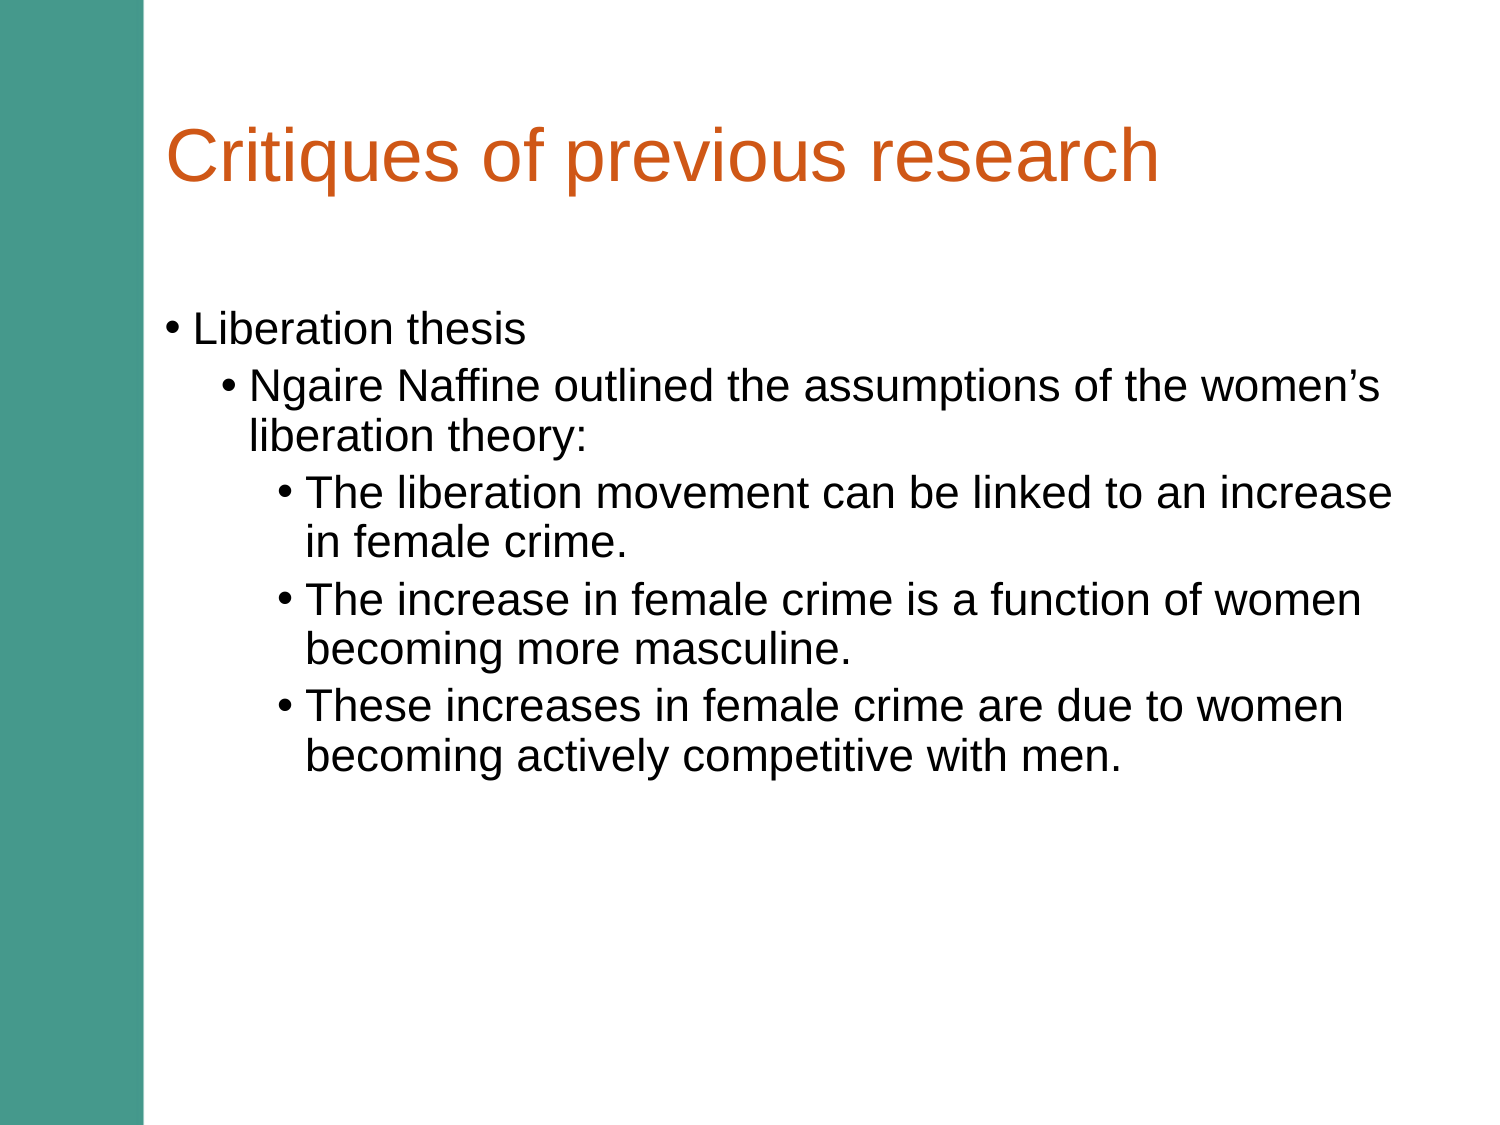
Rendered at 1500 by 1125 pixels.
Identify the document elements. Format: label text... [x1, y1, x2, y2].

title Critiques of previous research [150, 49, 1444, 267]
picture [0, 0, 1500, 1125]
list Liberation thesis Ngaire Naffine outlined the assumptions of the women’s liberation theory: The liberation movement can be linked to an increase in female crime. The increase in female crime is a function of women becoming more masculine. These increases in female crime are due to women becoming actively competitive with men. [149, 297, 1444, 1012]
